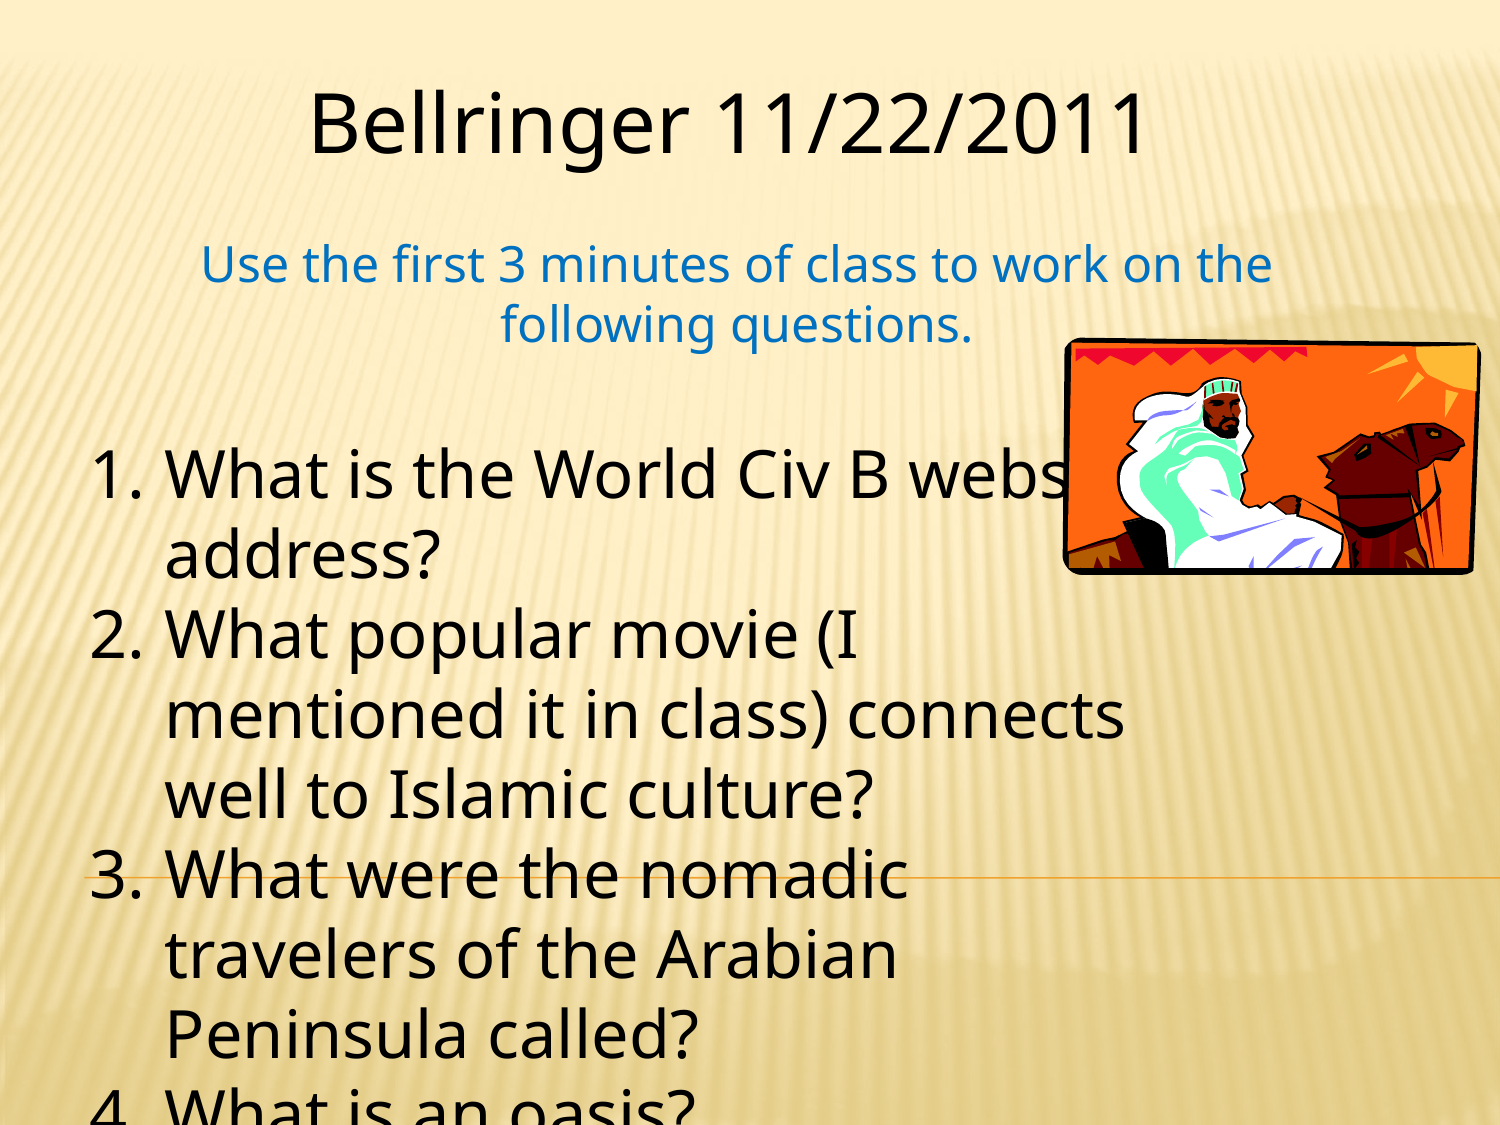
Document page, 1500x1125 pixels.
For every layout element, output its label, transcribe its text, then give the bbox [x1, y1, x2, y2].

text_box Use the first 3 minutes of class to work on the following questions. [137, 224, 1338, 360]
text_box What is the World Civ B website address? What popular movie (I mentioned it in class) connects well to Islamic culture? What were the nomadic travelers of the Arabian Peninsula called? What is an oasis? [74, 424, 1188, 1125]
picture [1062, 337, 1482, 576]
text_box Bellringer 11/22/2011 [237, 62, 1225, 178]
